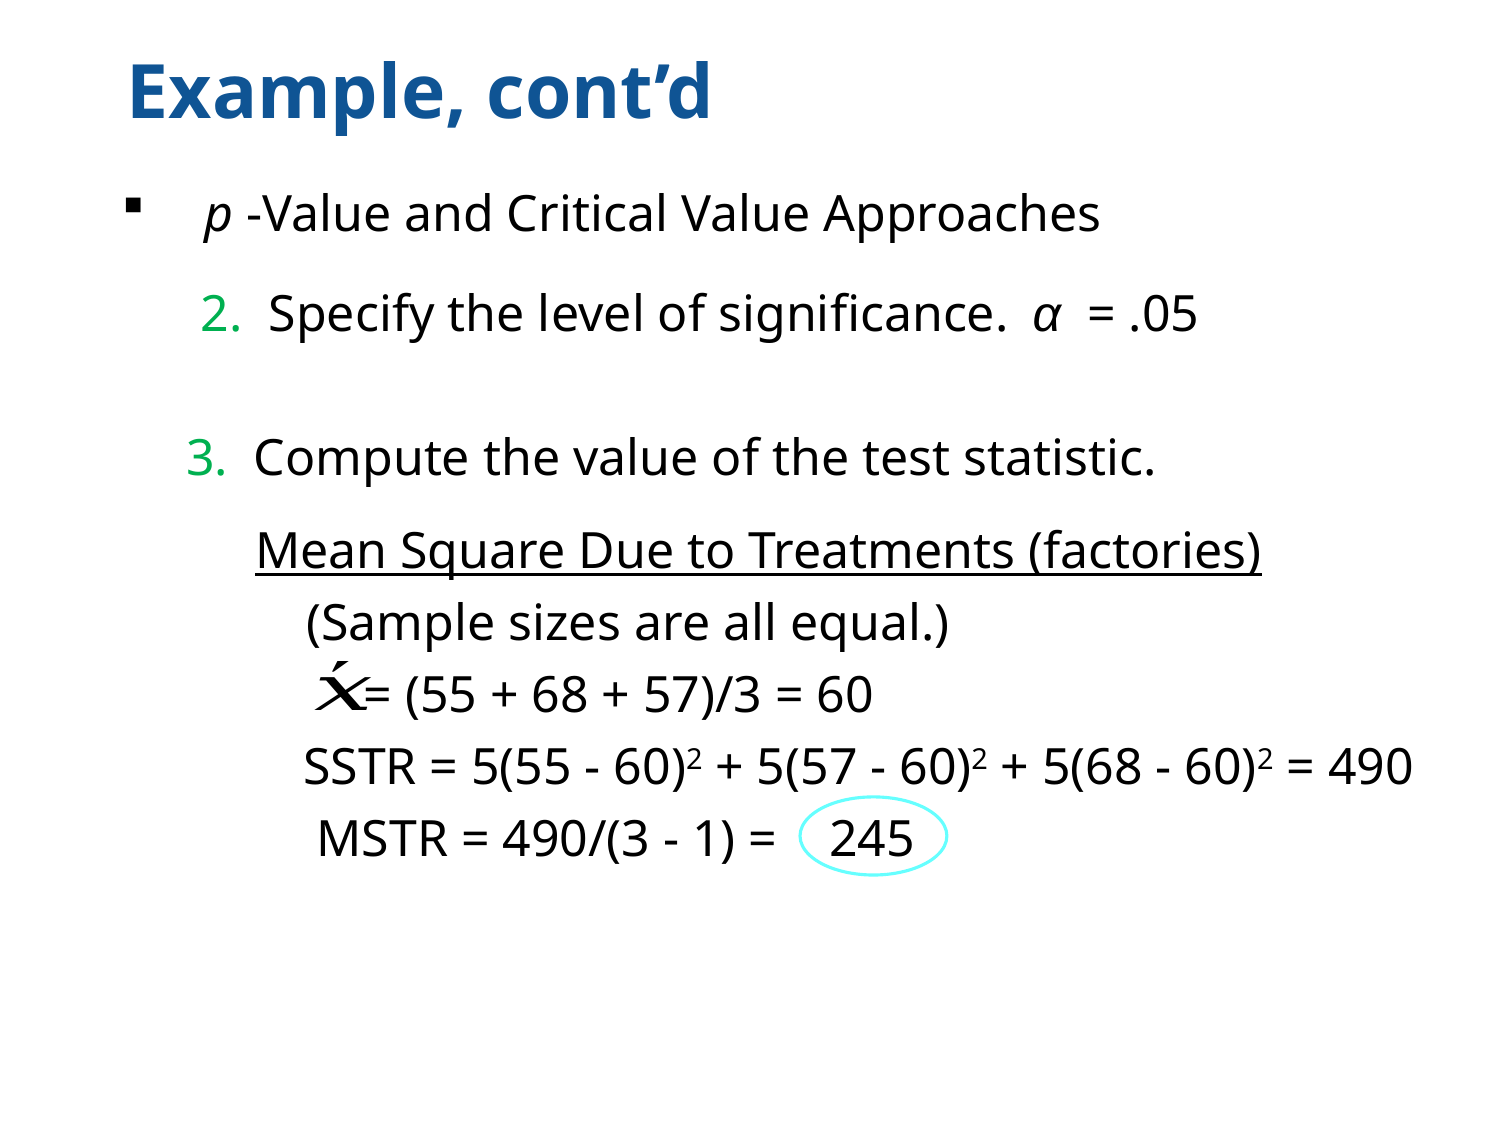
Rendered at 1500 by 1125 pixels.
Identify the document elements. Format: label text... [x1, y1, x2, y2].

text_box 3. Compute the value of the test statistic. [171, 417, 1173, 493]
text_box [930, 811, 947, 861]
text_box = (55 + 68 + 57)/3 = 60 [348, 659, 889, 731]
text_box Example, cont’d [112, 36, 1388, 196]
text_box SSTR = 5(55 - 60)2 + 5(57 - 60)2 + 5(68 - 60)2 = 490 [288, 727, 1429, 802]
text_box (Sample sizes are all equal.) [291, 587, 965, 659]
text_box Mean Square Due to Treatments (factories) [240, 511, 1278, 587]
text_box p -Value and Critical Value Approaches [107, 174, 1118, 249]
text_box α = .05 [1017, 273, 1214, 349]
text_box MSTR = 490/(3 - 1) = 245 [301, 802, 930, 874]
text_box 2. Specify the level of significance. [186, 274, 1017, 349]
